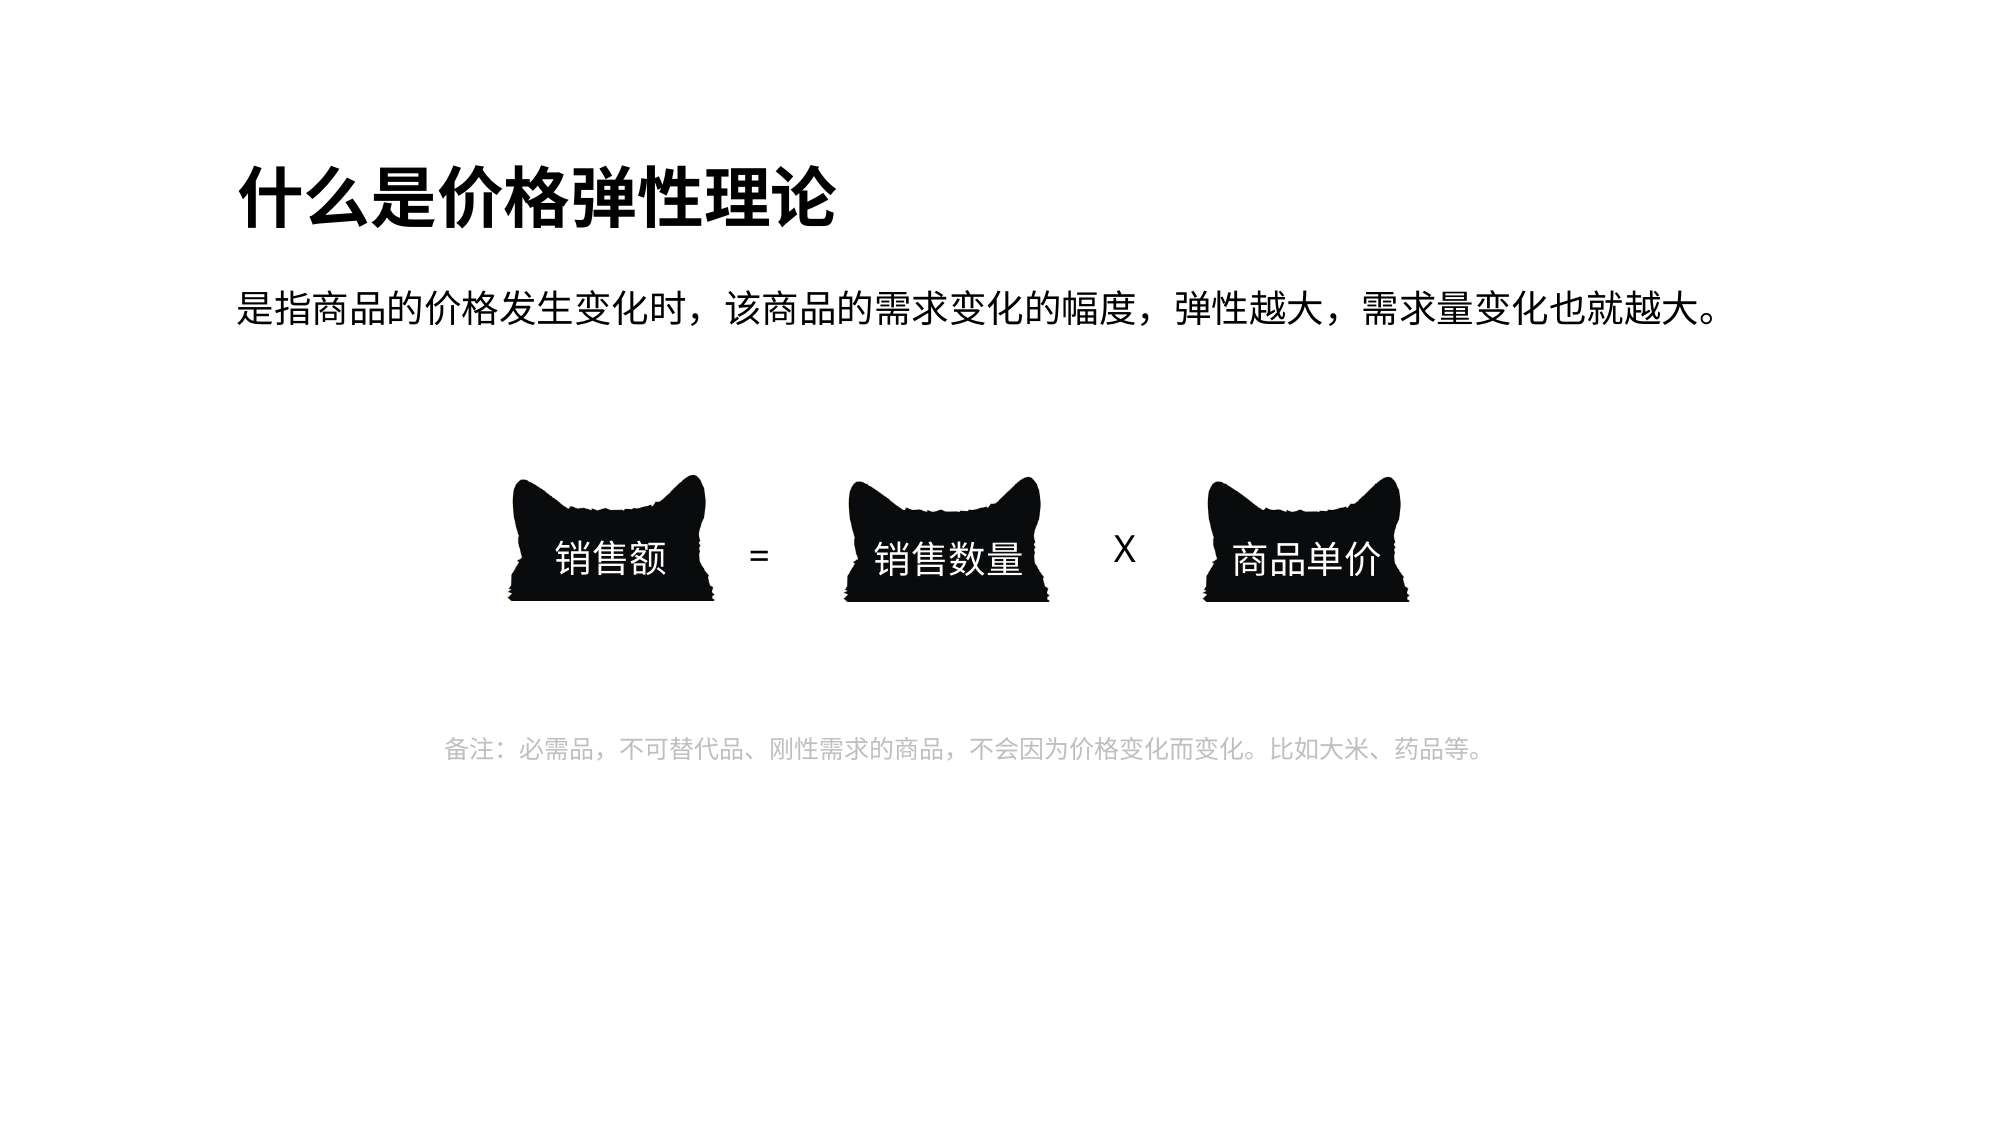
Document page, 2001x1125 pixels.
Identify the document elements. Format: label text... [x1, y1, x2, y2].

text_box 是指商品的价格发生变化时，该商品的需求变化的幅度，弹性越大，需求量变化也就越大。 [221, 277, 1752, 337]
text_box = [733, 524, 785, 585]
text_box X [1099, 517, 1151, 578]
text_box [843, 470, 1052, 602]
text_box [507, 469, 715, 601]
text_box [1202, 470, 1410, 602]
text_box 什么是价格弹性理论 [222, 148, 853, 244]
text_box 备注：必需品，不可替代品、刚性需求的商品，不会因为价格变化而变化。比如大米、药品等。 [430, 726, 1510, 771]
